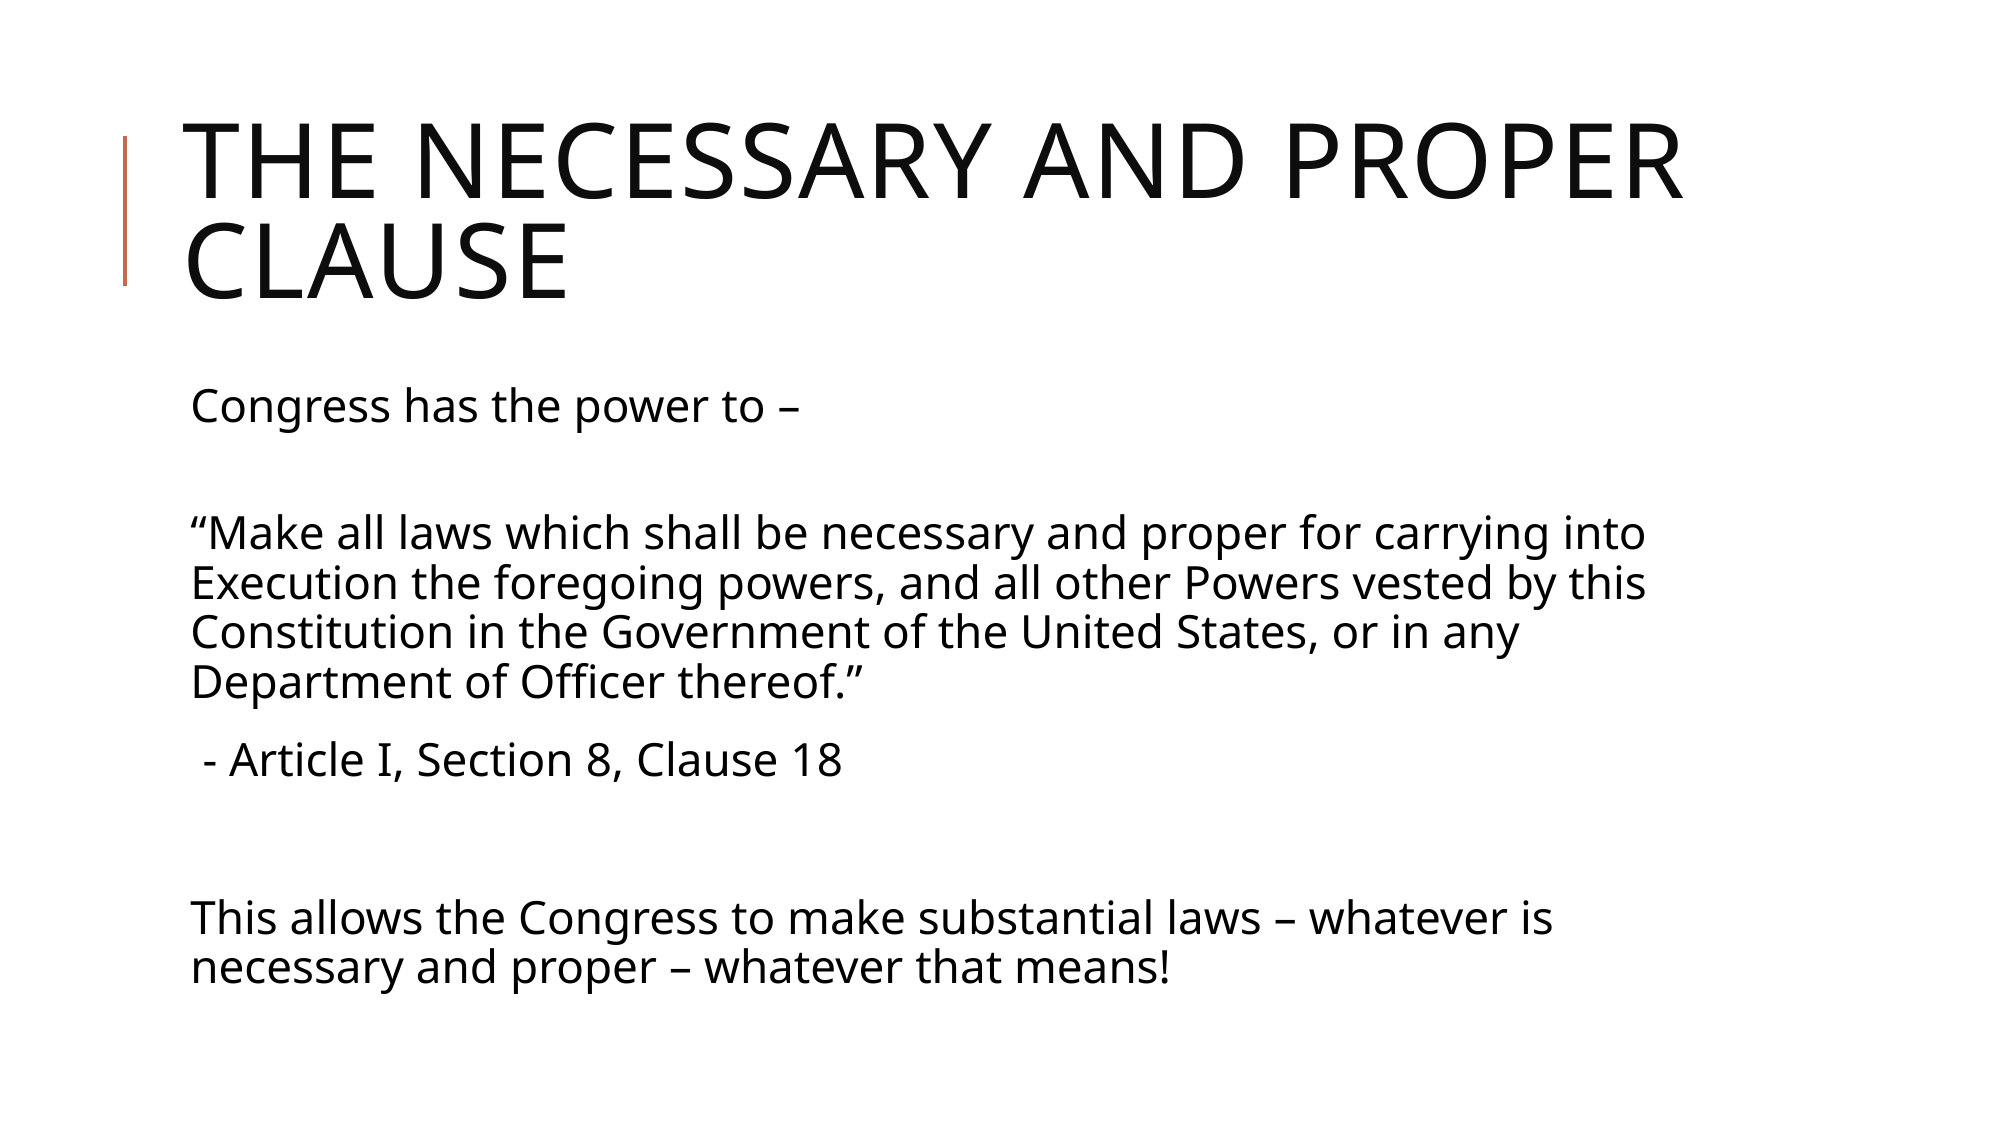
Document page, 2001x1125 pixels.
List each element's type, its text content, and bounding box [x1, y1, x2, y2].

list Congress has the power to – “Make all laws which shall be necessary and proper for carrying into Execution the foregoing powers, and all other Powers vested by this Constitution in the Government of the United States, or in any Department of Officer thereof.” - Article I, Section 8, Clause 18 This allows the Congress to make substantial laws – whatever is necessary and proper – whatever that means! [168, 375, 1763, 1035]
title The Necessary and Proper Clause [168, 96, 1763, 342]
